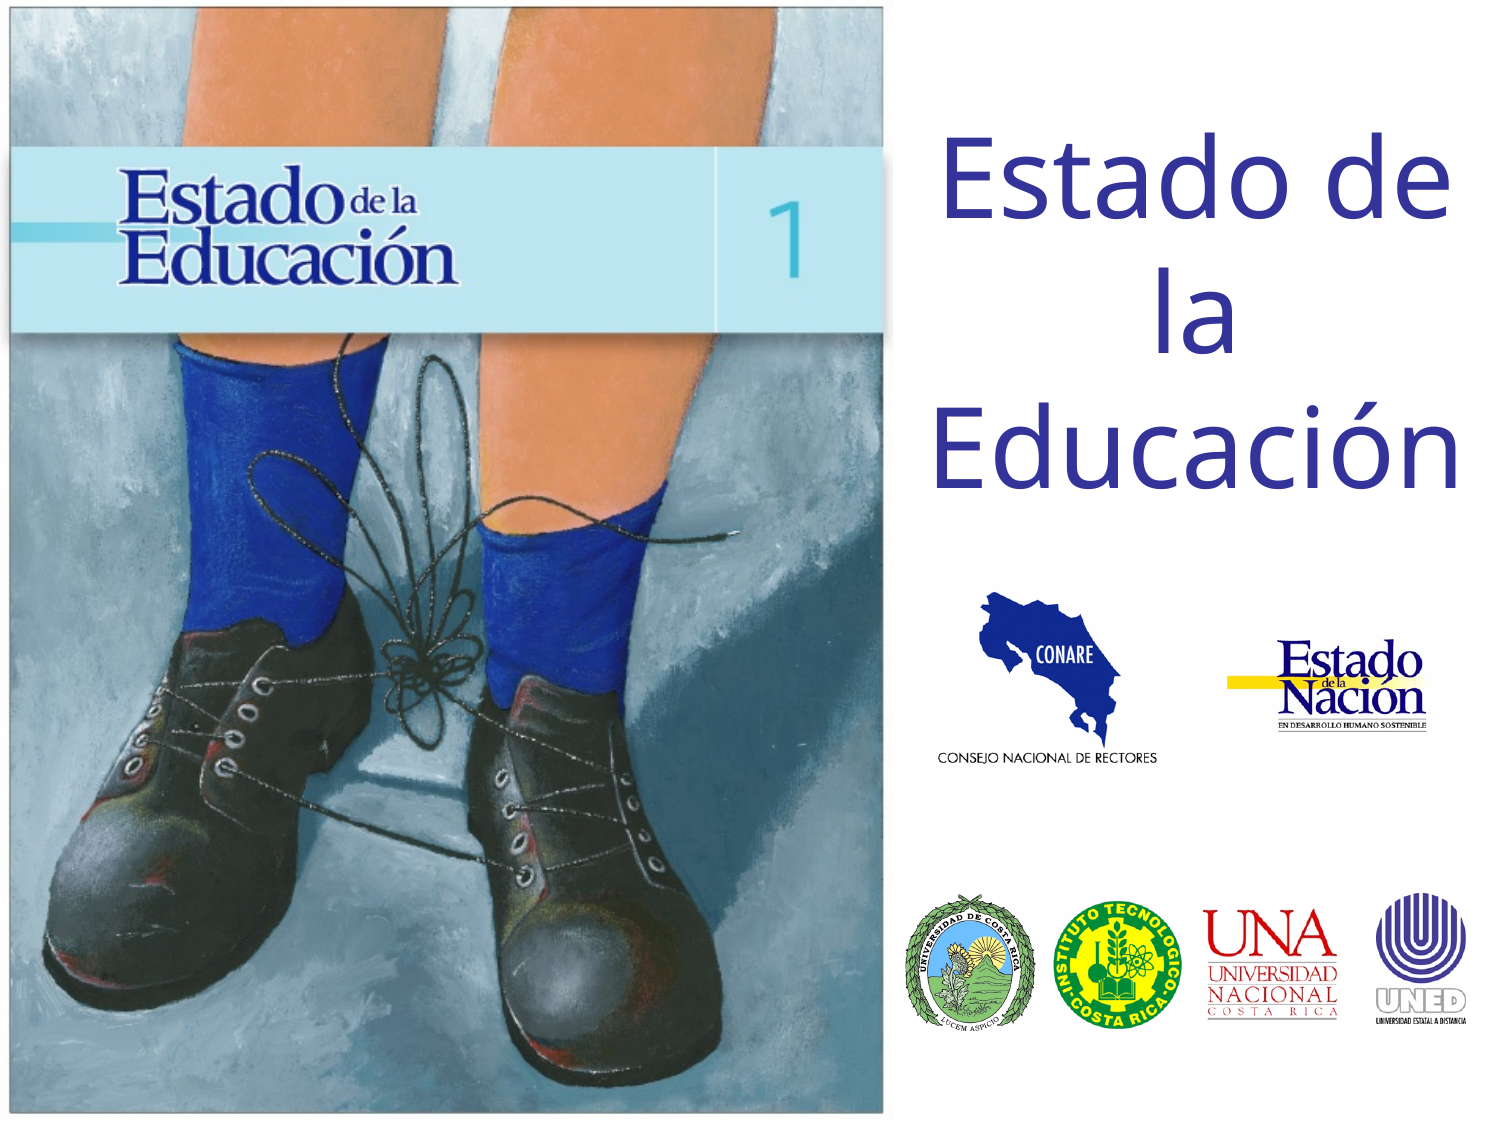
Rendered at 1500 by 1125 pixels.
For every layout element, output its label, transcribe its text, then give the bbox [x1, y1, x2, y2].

picture [0, 0, 893, 1125]
picture [915, 573, 1178, 781]
picture [1045, 895, 1189, 1035]
picture [1198, 904, 1341, 1025]
picture [903, 892, 1037, 1034]
picture [1375, 892, 1466, 1024]
title Estado de la Educación [893, 0, 1500, 528]
picture [1222, 632, 1448, 737]
